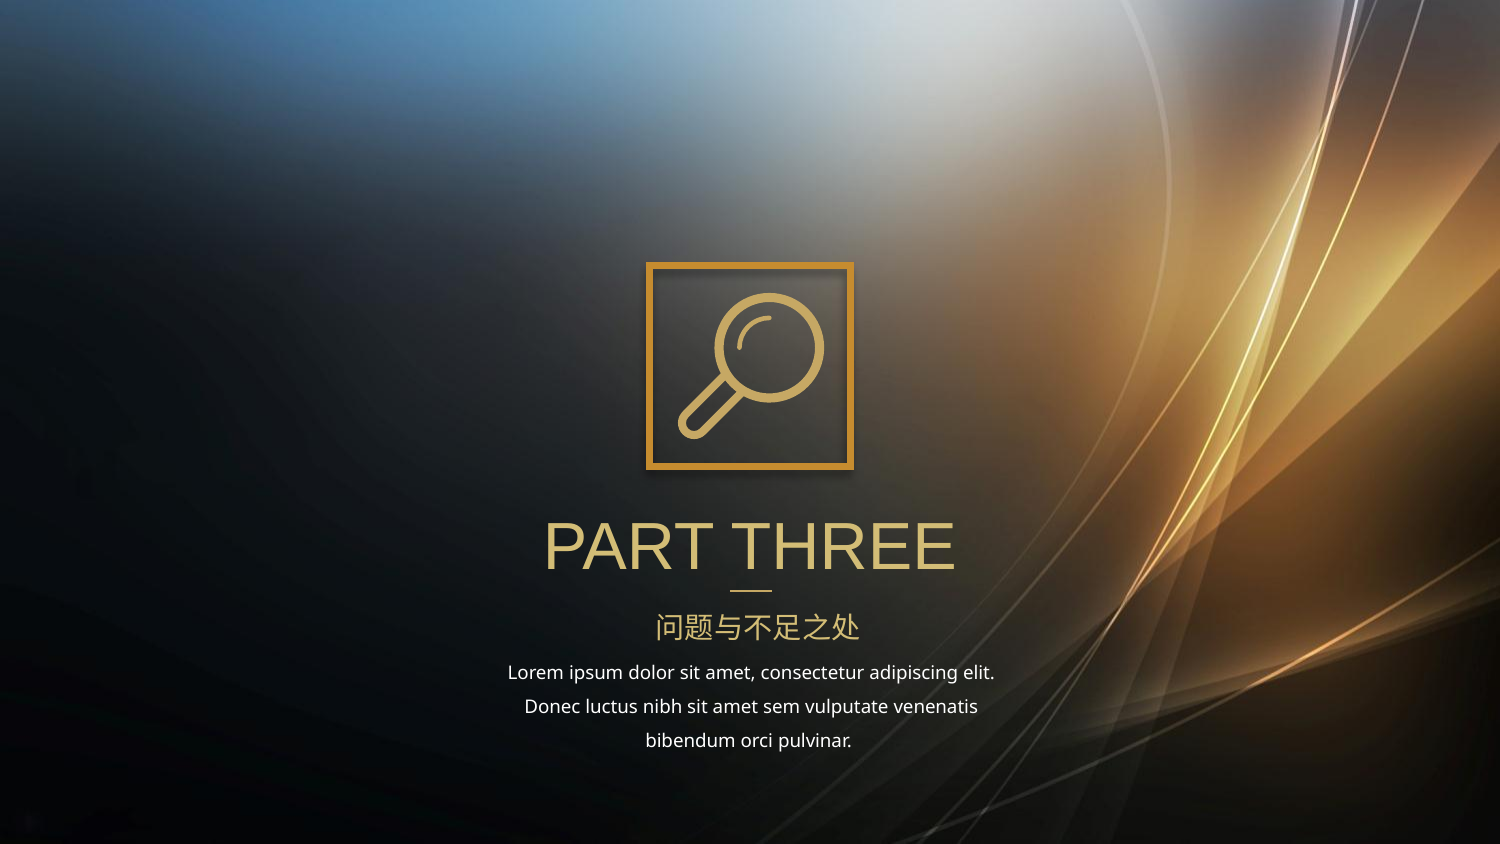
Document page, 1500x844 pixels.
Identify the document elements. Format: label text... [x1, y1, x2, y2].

text_box [648, 265, 851, 468]
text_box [677, 292, 825, 440]
text_box Lorem ipsum dolor sit amet, consectetur adipiscing elit. Donec luctus nibh sit amet sem vulputate venenatis bibendum orci pulvinar. [463, 642, 1039, 759]
text_box PART THREE [528, 495, 972, 590]
picture [0, 0, 1500, 844]
text_box 问题与不足之处 [640, 602, 876, 642]
